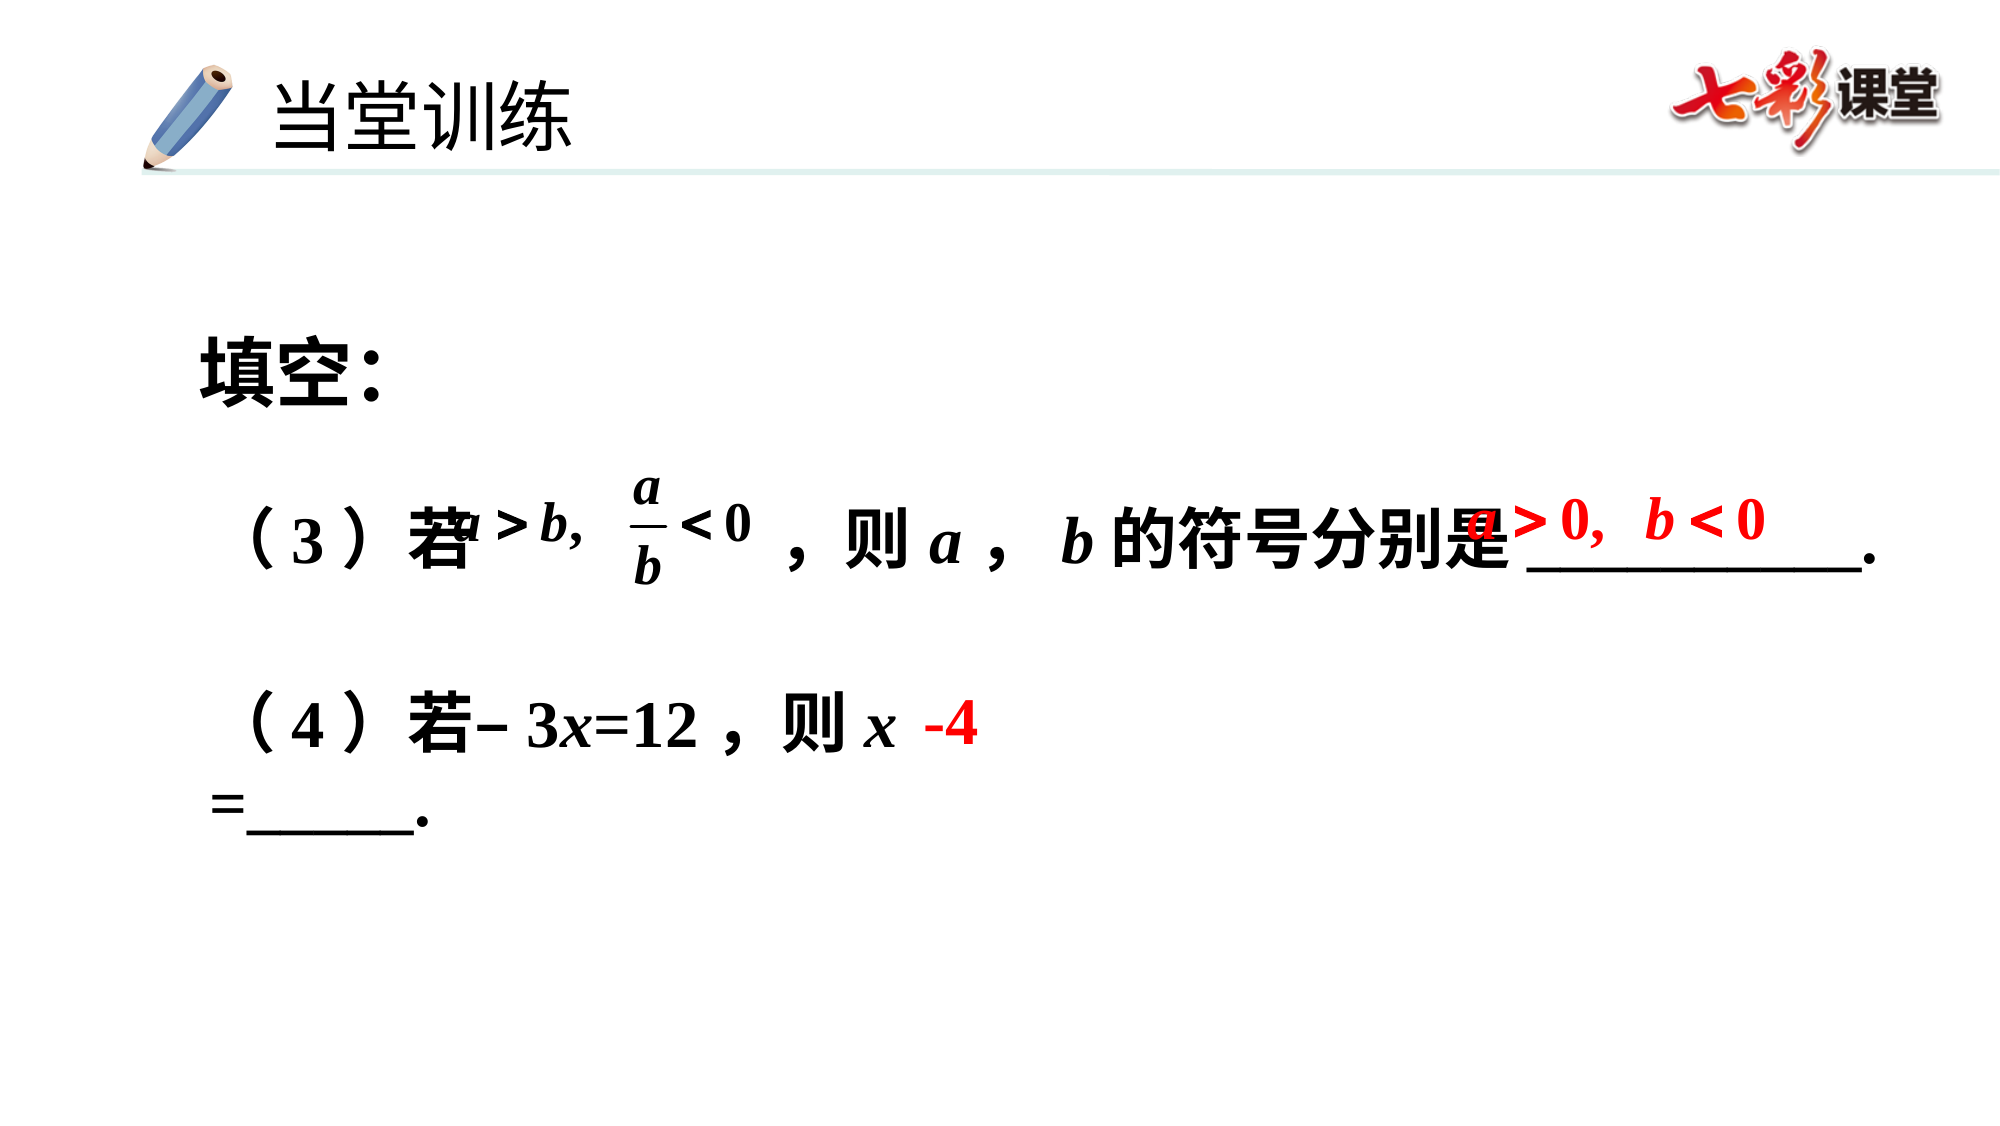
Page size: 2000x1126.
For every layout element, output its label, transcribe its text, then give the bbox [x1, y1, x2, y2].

text_box （4）若–3x=12，则x =_____. [189, 670, 1107, 851]
picture [1666, 42, 1948, 157]
text_box （3）若 ，则a，b的符号分别是__________. [189, 446, 446, 587]
text_box （3）若 ，则a，b的符号分别是__________. [795, 446, 1931, 587]
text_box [446, 447, 798, 598]
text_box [1458, 483, 1777, 565]
text_box -4 [903, 667, 1042, 768]
picture [133, 42, 242, 195]
text_box 填空： [178, 314, 451, 427]
